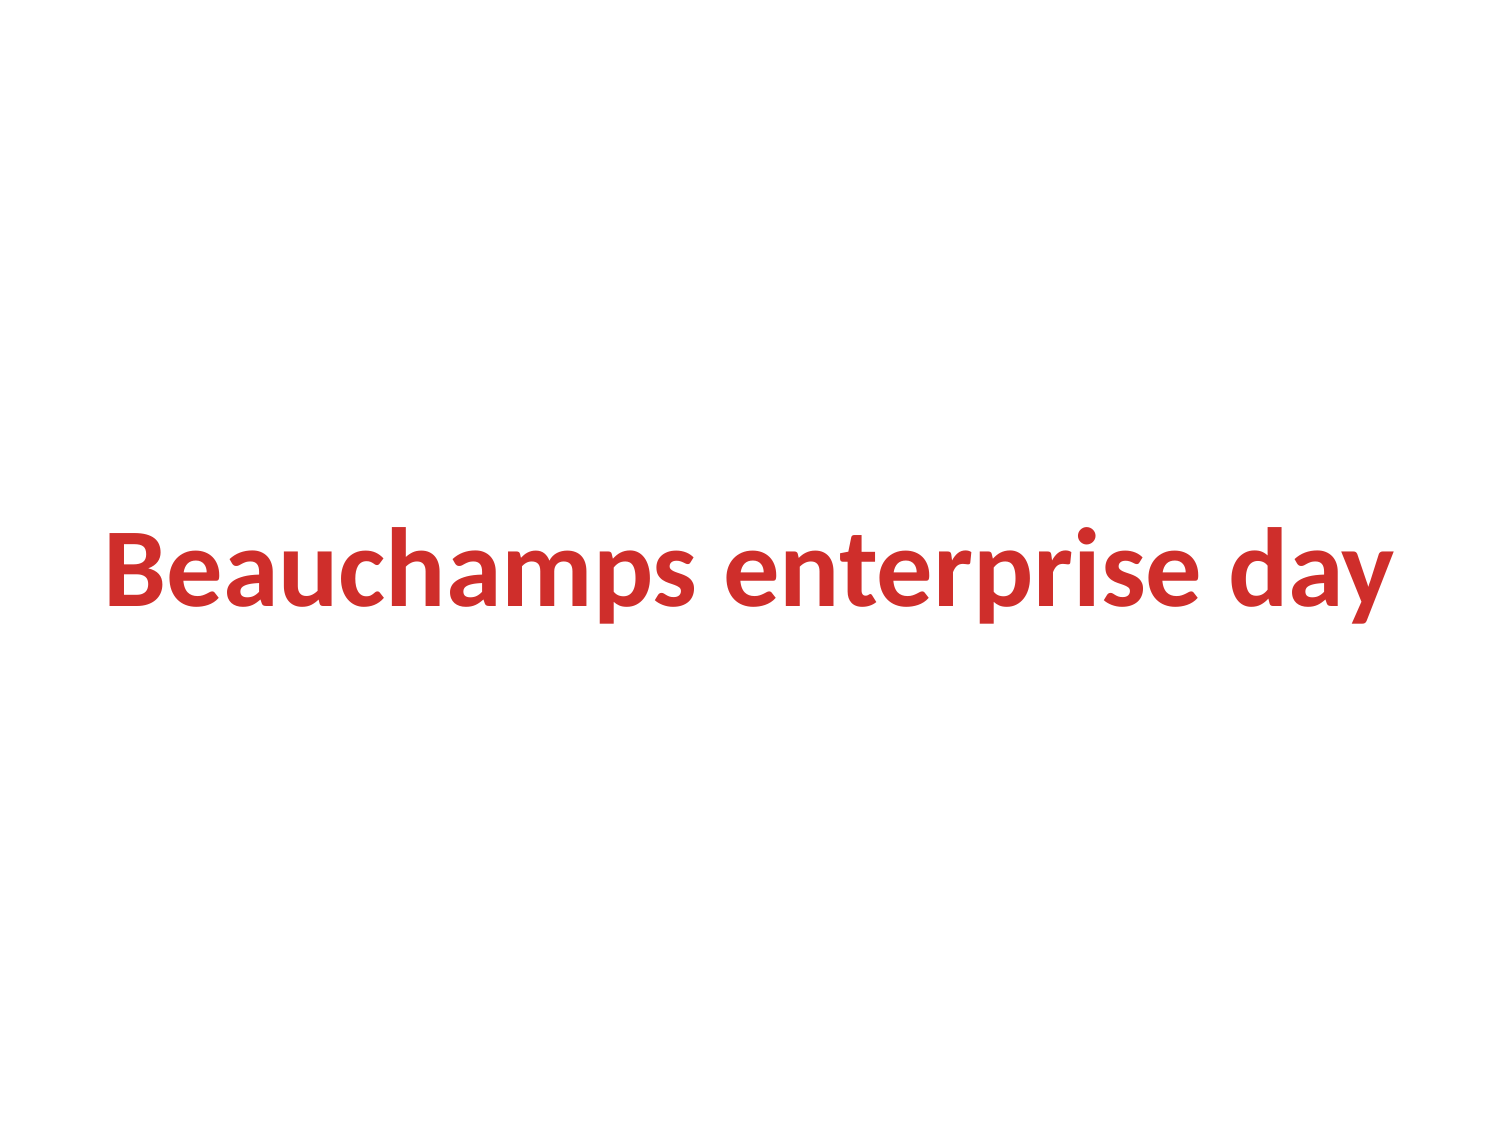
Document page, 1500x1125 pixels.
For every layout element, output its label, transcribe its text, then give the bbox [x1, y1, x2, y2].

text_box Beauchamps enterprise day [88, 486, 1412, 637]
